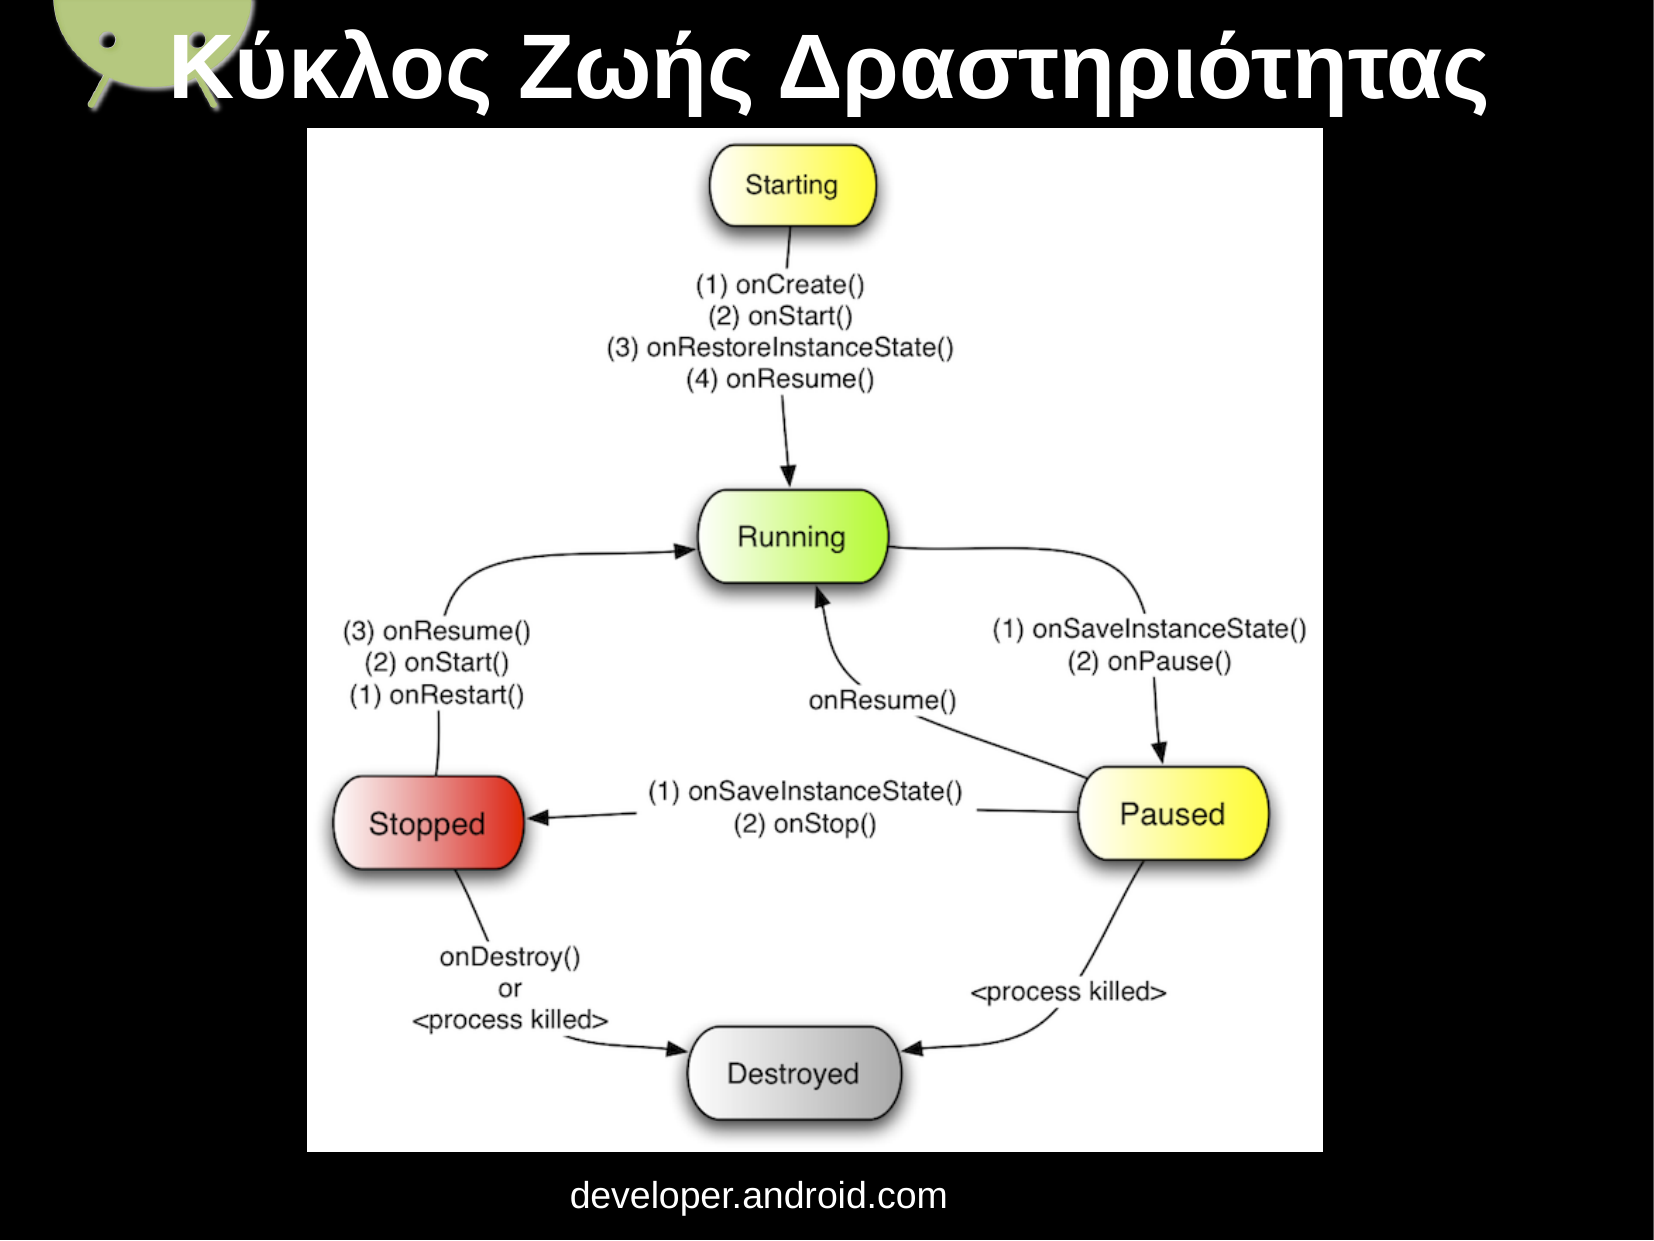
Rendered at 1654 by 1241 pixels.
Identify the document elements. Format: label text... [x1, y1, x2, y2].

picture [306, 128, 1324, 1152]
text_box developer.android.com [555, 1163, 1028, 1224]
title Κύκλος Ζωής Δραστηριότητας [86, 0, 1575, 166]
picture [46, 0, 259, 116]
